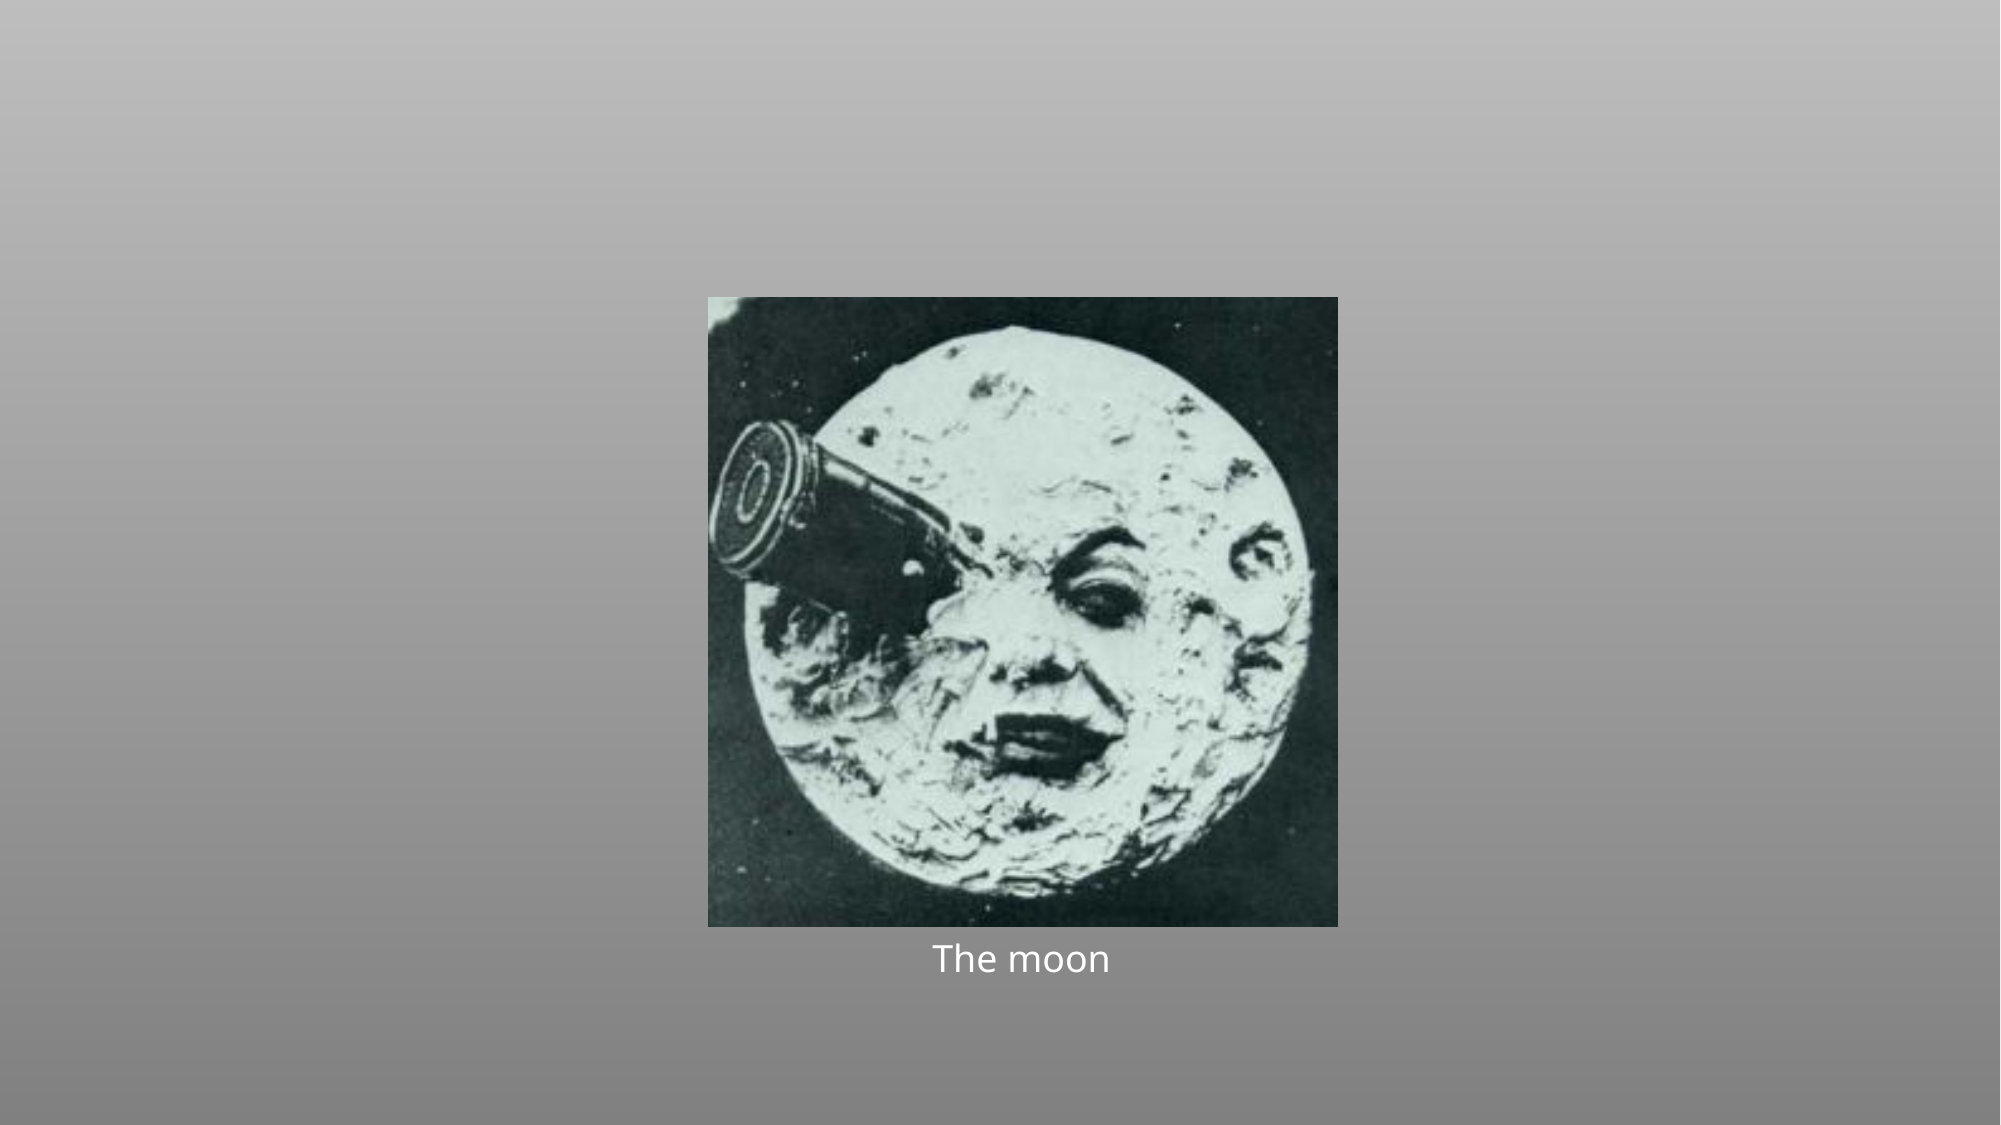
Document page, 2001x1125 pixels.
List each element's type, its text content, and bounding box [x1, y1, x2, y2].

text_box The moon [183, 927, 1861, 1011]
picture [0, 0, 2001, 1125]
